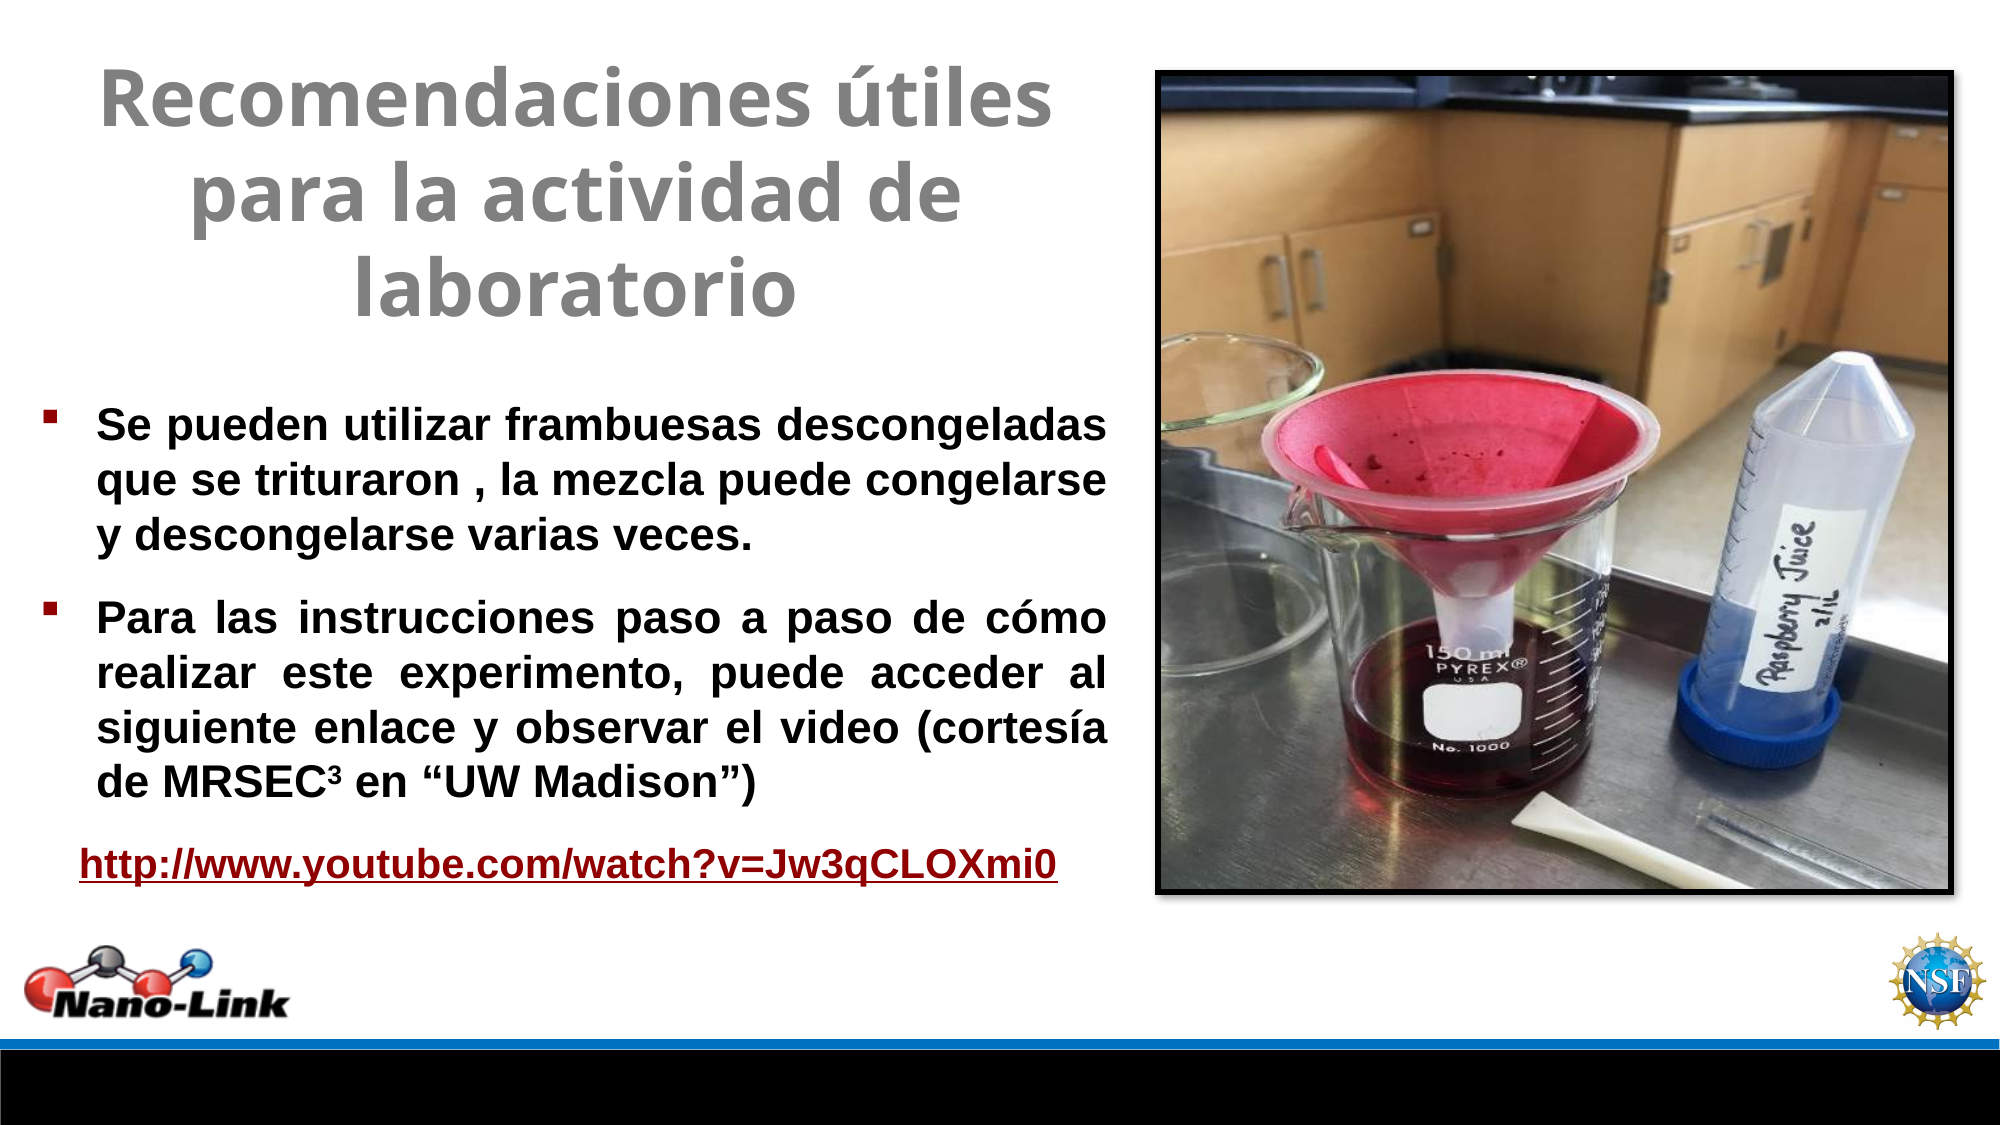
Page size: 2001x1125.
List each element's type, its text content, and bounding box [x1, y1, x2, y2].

picture [16, 935, 305, 1032]
picture [1160, 75, 1949, 890]
picture [1886, 931, 1988, 1032]
text_box Recomendaciones útiles para la actividad de laboratorio [27, 50, 1125, 330]
text_box Se pueden utilizar frambuesas descongeladas que se trituraron , la mezcla puede congelarse y descongelarse varias veces. Para las instrucciones paso a paso de cómo realizar este experimento, puede acceder al siguiente enlace y observar el video (cortesía de MRSEC3 en “UW Madison”) http://www.youtube.com/watch?v=Jw3qCLOXmi0 [24, 387, 1123, 895]
